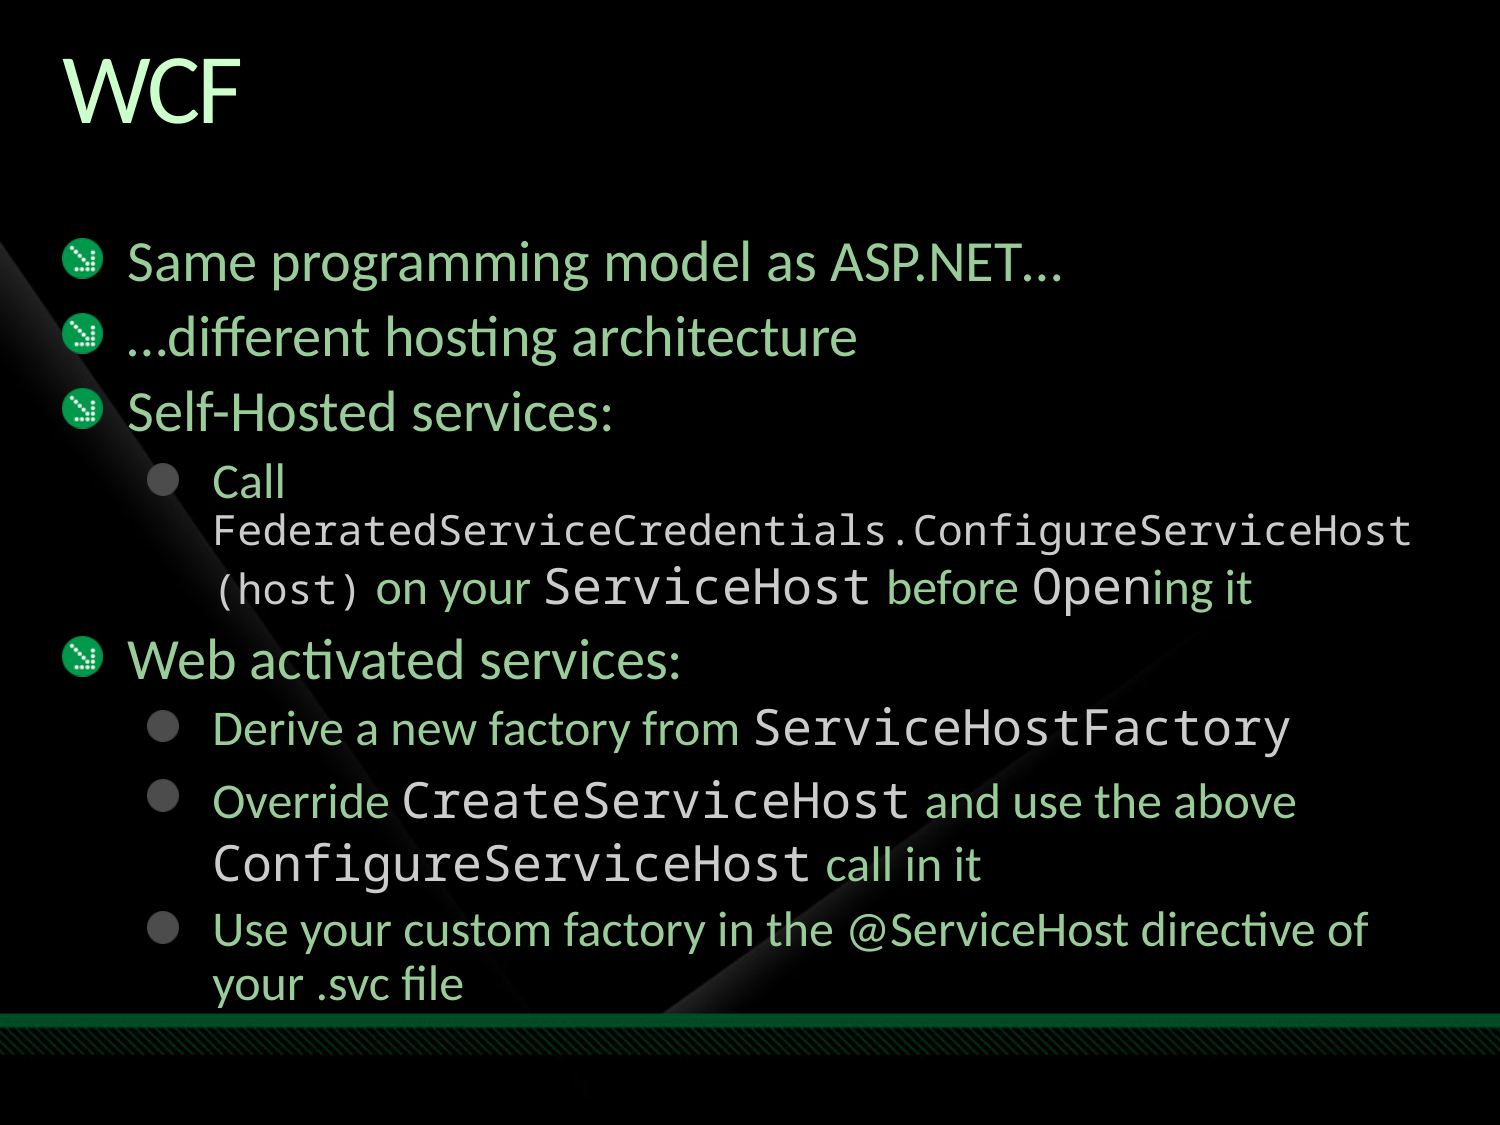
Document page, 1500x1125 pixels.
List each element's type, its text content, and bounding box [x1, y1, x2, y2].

picture [0, 0, 1500, 1125]
title WCF [62, 37, 1438, 147]
list Same programming model as ASP.NET… …different hosting architecture Self-Hosted services: Call FederatedServiceCredentials.ConfigureServiceHost(host) on your ServiceHost before Opening it Web activated services: Derive a new factory from ServiceHostFactory Override CreateServiceHost and use the above ConfigureServiceHost call in it Use your custom factory in the @ServiceHost directive of your .svc file [62, 231, 1438, 595]
